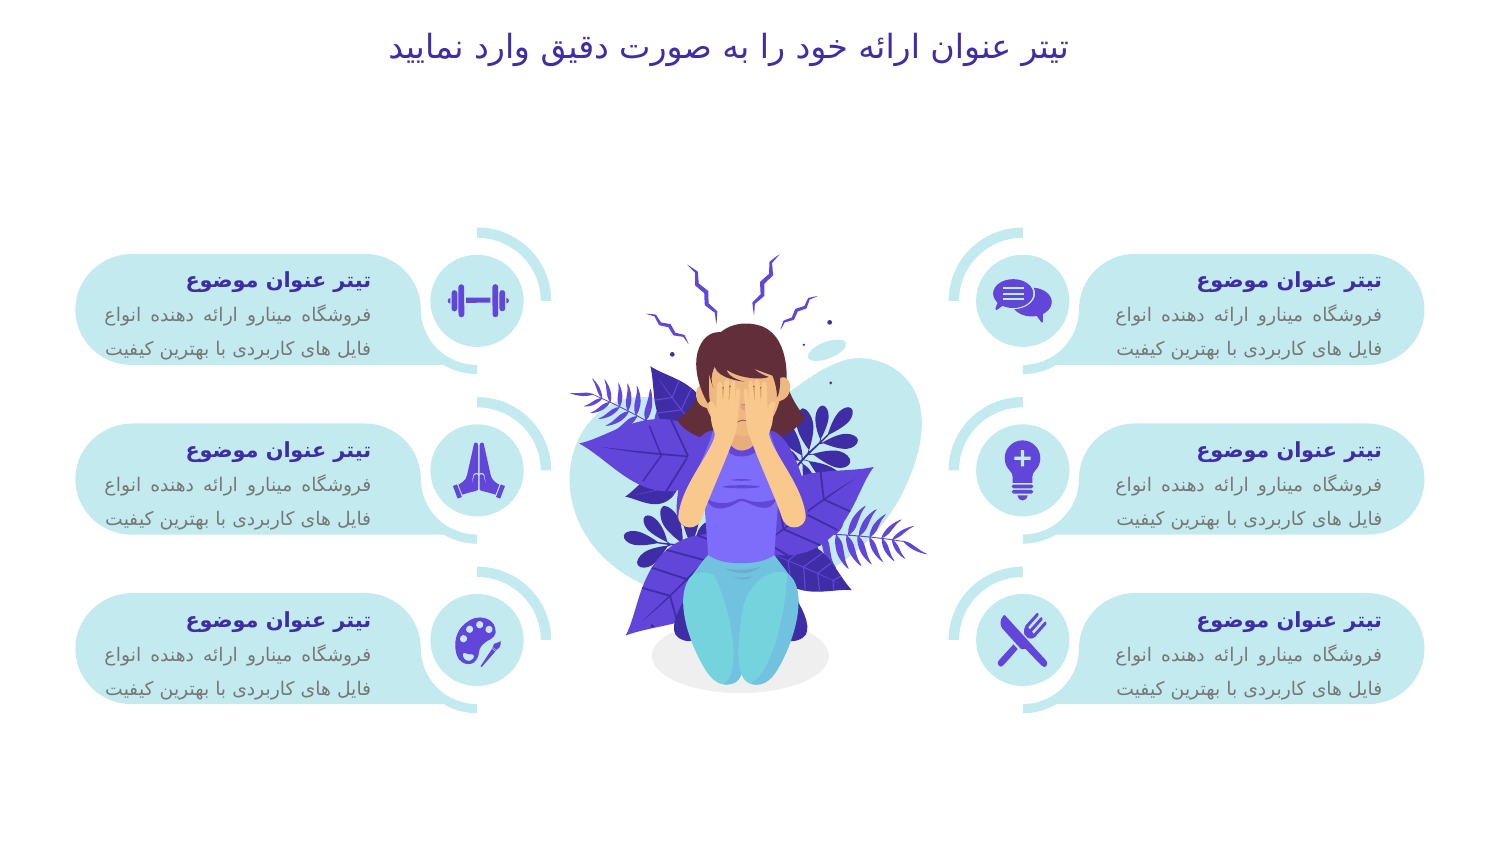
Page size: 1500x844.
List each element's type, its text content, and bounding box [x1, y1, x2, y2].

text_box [992, 278, 1053, 323]
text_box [948, 396, 1426, 544]
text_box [452, 442, 506, 499]
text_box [948, 566, 1426, 714]
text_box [996, 612, 1049, 668]
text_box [447, 283, 510, 318]
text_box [74, 227, 552, 375]
text_box تیتر عنوان ارائه خود را به صورت دقیق وارد نمایید [225, 17, 1234, 73]
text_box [454, 617, 503, 668]
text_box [551, 253, 949, 694]
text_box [74, 566, 552, 714]
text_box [948, 227, 1426, 375]
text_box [74, 396, 552, 544]
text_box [1004, 440, 1041, 501]
